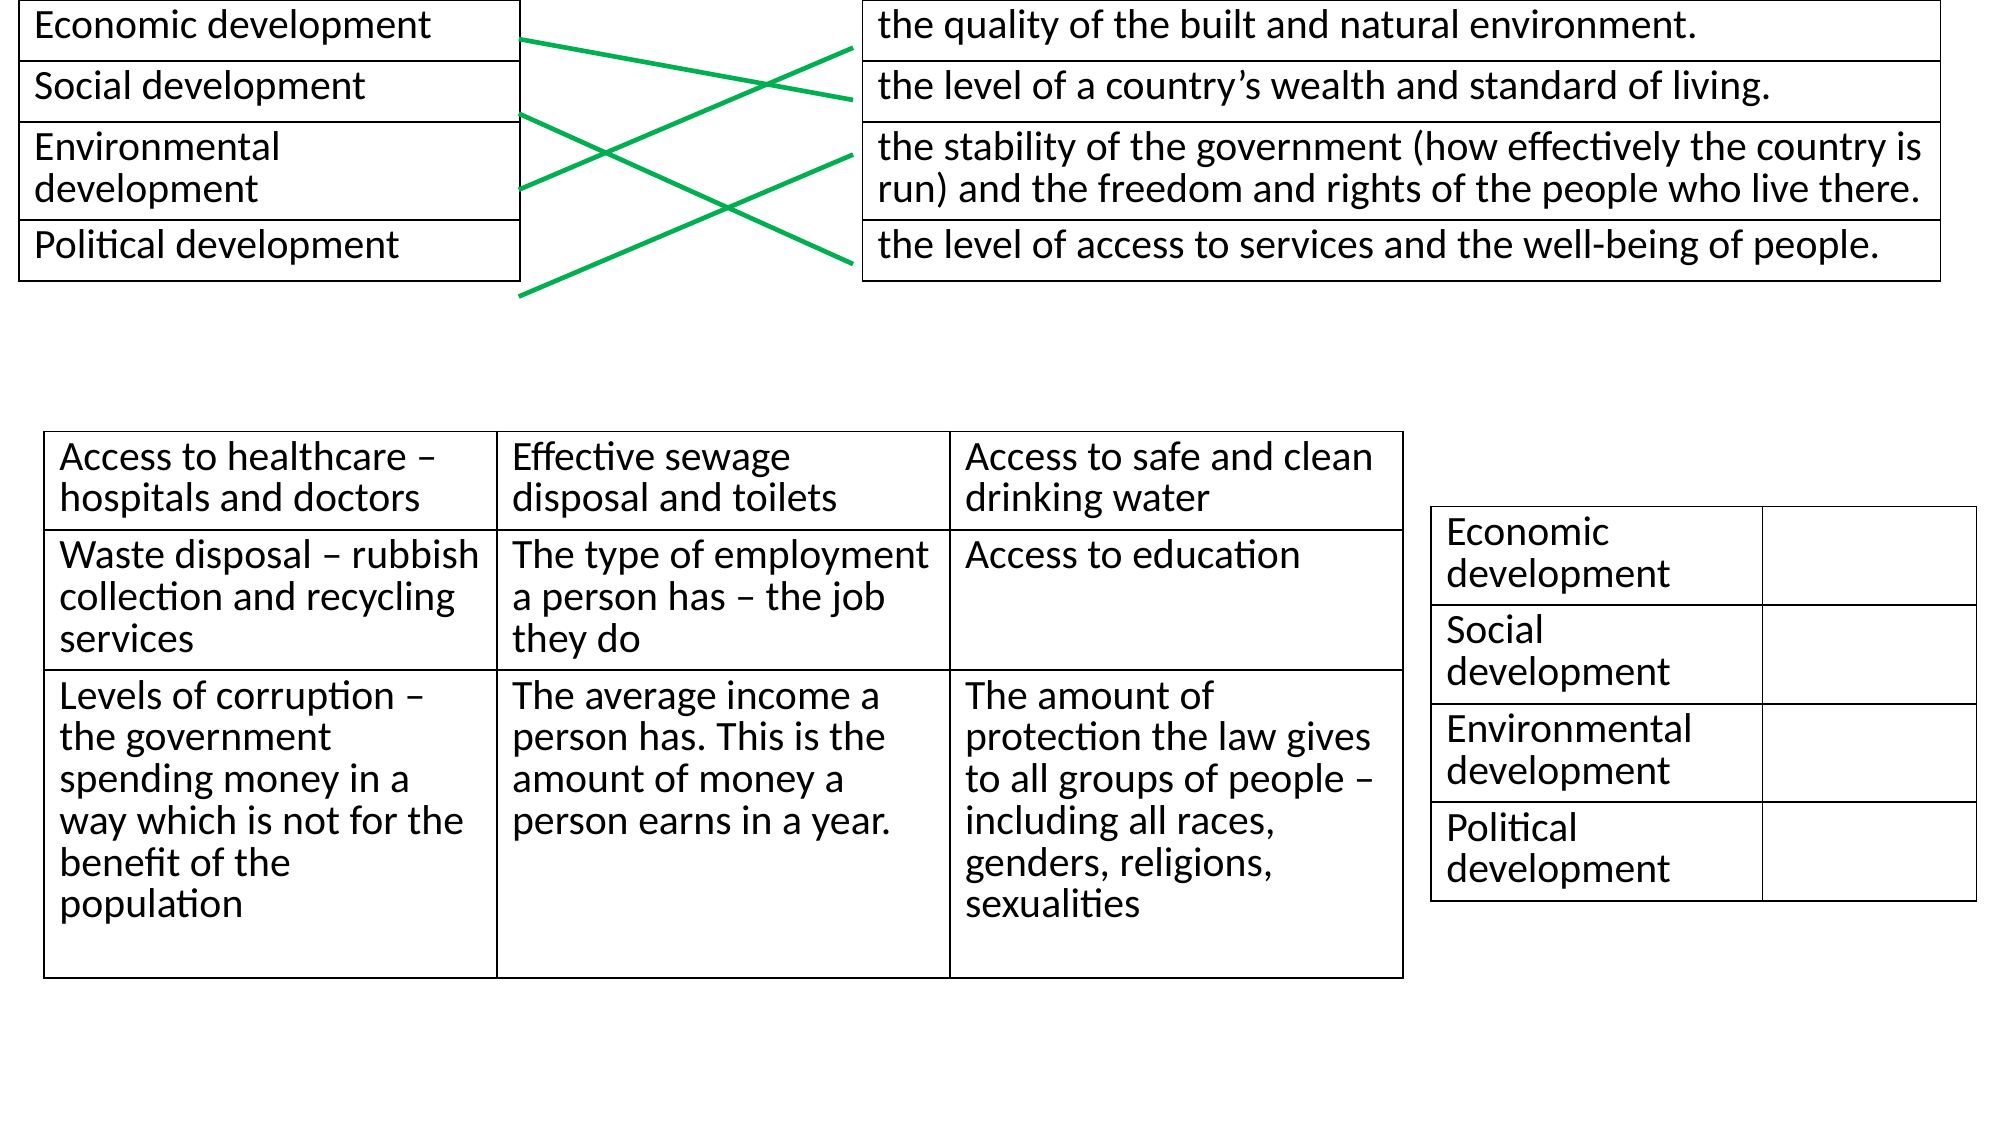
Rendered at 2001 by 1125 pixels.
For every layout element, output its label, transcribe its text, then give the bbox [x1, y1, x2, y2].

table_header the quality of the built and natural environment. [863, 1, 1940, 60]
table_cell [854, 122, 862, 220]
table_cell Environmental development [1432, 705, 1762, 801]
table_cell The average income a person has. This is the amount of money a person earns in a year. [498, 671, 949, 977]
table_cell [854, 220, 862, 281]
table_header [1763, 507, 1976, 604]
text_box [518, 154, 854, 297]
table_header Economic development [1432, 507, 1762, 604]
table_cell Environmental development [20, 123, 518, 219]
table_cell [1763, 705, 1976, 801]
table_cell [1763, 803, 1976, 900]
table_cell The type of employment a person has – the job they do [498, 531, 949, 669]
table_cell Access to education [951, 531, 1402, 669]
table_cell Levels of corruption – the government spending money in a way which is not for the benefit of the population [45, 671, 496, 977]
table_cell Political development [20, 221, 518, 280]
table_cell Social development [20, 62, 518, 121]
table_cell the level of access to services and the well-being of people. [863, 221, 1940, 280]
table_header Economic development [20, 1, 519, 60]
table_header [521, 0, 862, 61]
table_cell [1763, 606, 1976, 703]
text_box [518, 38, 854, 47]
table_header Access to healthcare – hospitals and doctors [45, 432, 496, 529]
table_cell Political development [1432, 803, 1762, 900]
table_cell [854, 61, 862, 122]
table_header Access to safe and clean drinking water [951, 432, 1402, 529]
table_cell the level of a country’s wealth and standard of living. [863, 62, 1940, 121]
table_cell Waste disposal – rubbish collection and recycling services [45, 531, 496, 669]
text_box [518, 47, 854, 154]
table_cell the stability of the government (how effectively the country is run) and the freedom and rights of the people who live there. [863, 123, 1940, 219]
table_header Effective sewage disposal and toilets [498, 432, 949, 529]
table_cell Social development [1432, 606, 1762, 703]
table_cell The amount of protection the law gives to all groups of people – including all races, genders, religions, sexualities [951, 671, 1402, 977]
